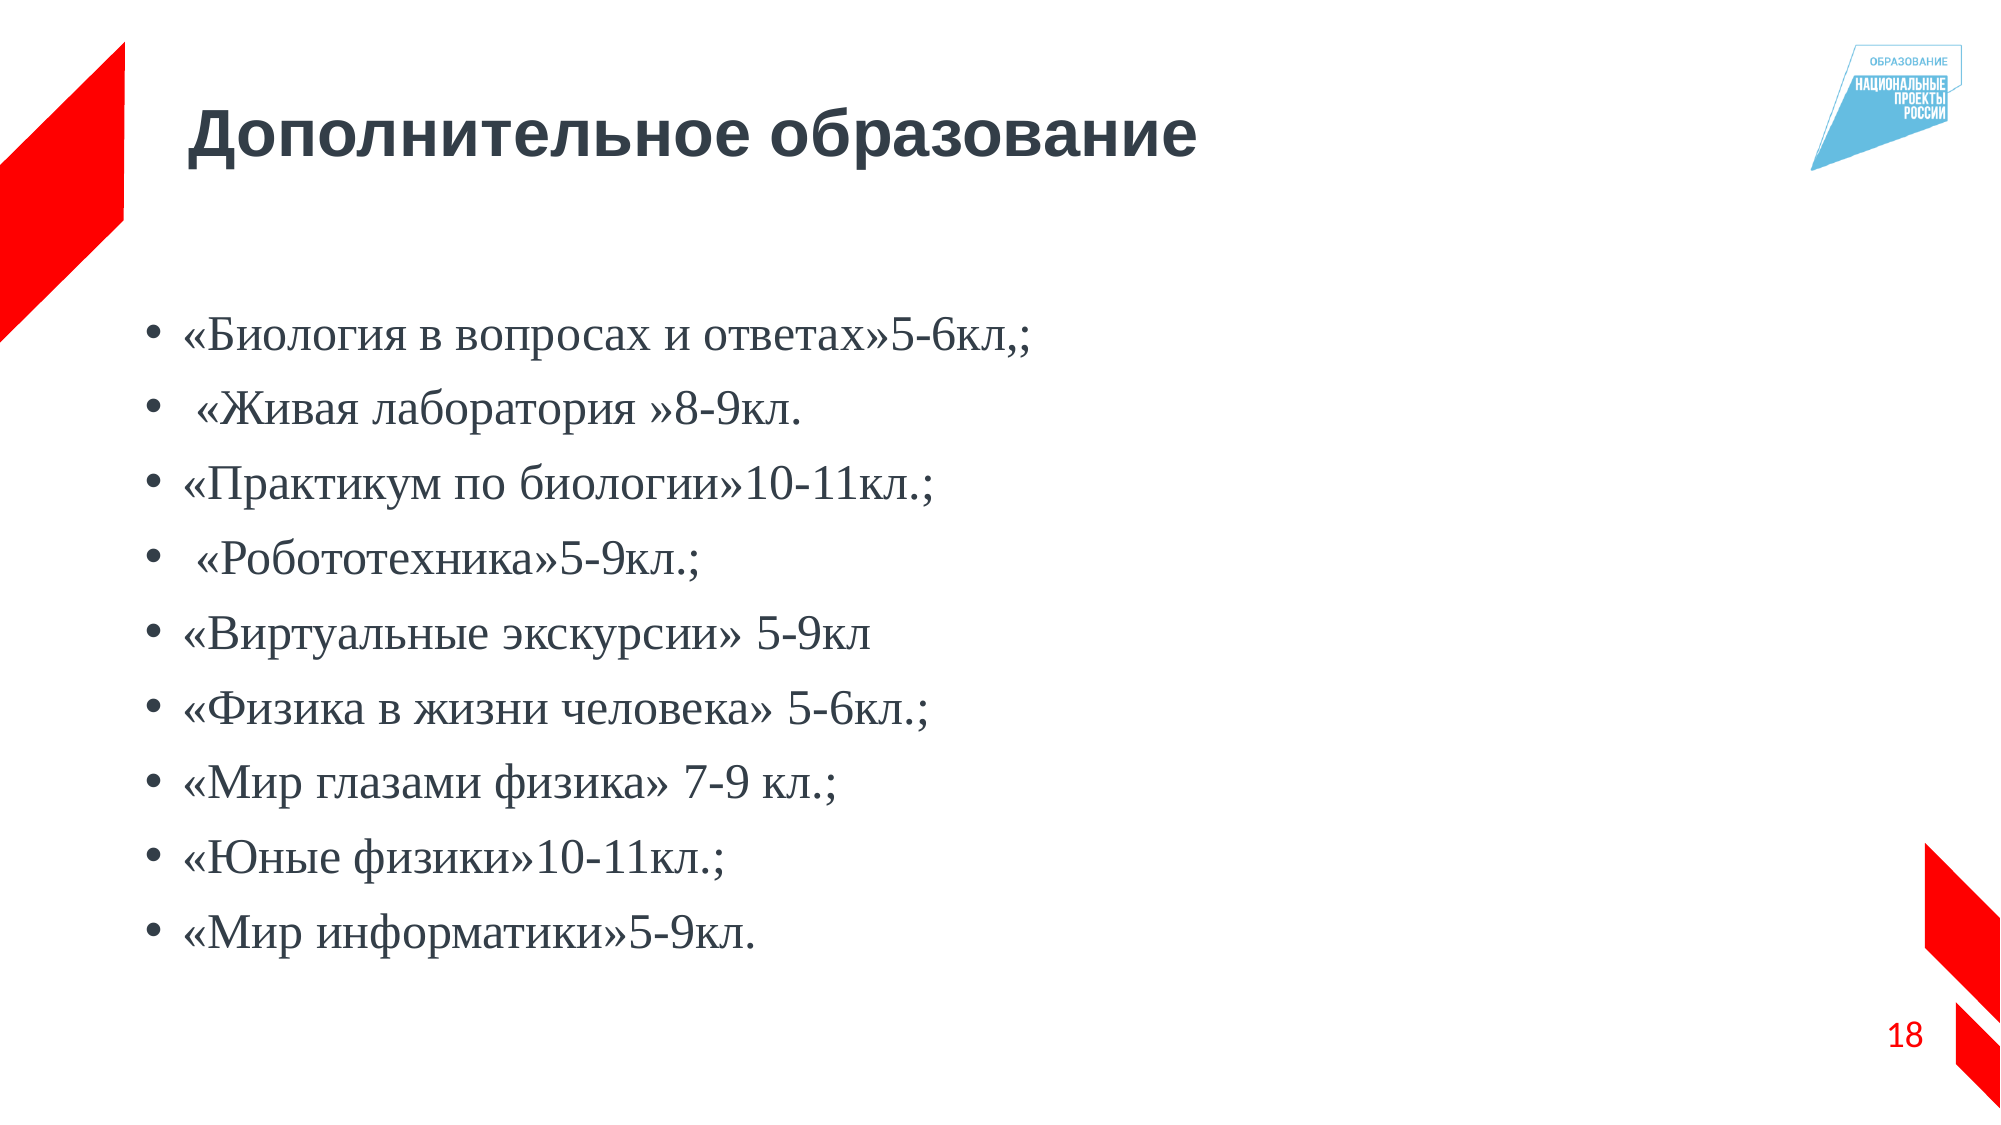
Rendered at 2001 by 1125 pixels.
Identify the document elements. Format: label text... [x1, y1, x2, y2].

title Дополнительное образование [180, 59, 1503, 211]
list «Биология в вопросах и ответах»5-6кл,; «Живая лаборатория »8-9кл. «Практикум по биологии»10-11кл.; «Робототехника»5-9кл.; «Виртуальные экскурсии» 5-9кл «Физика в жизни человека» 5-6кл.; «Мир глазами физика» 7-9 кл.; «Юные физики»10-11кл.; «Мир информатики»5-9кл. [136, 298, 1863, 1014]
picture [1802, 41, 1963, 175]
